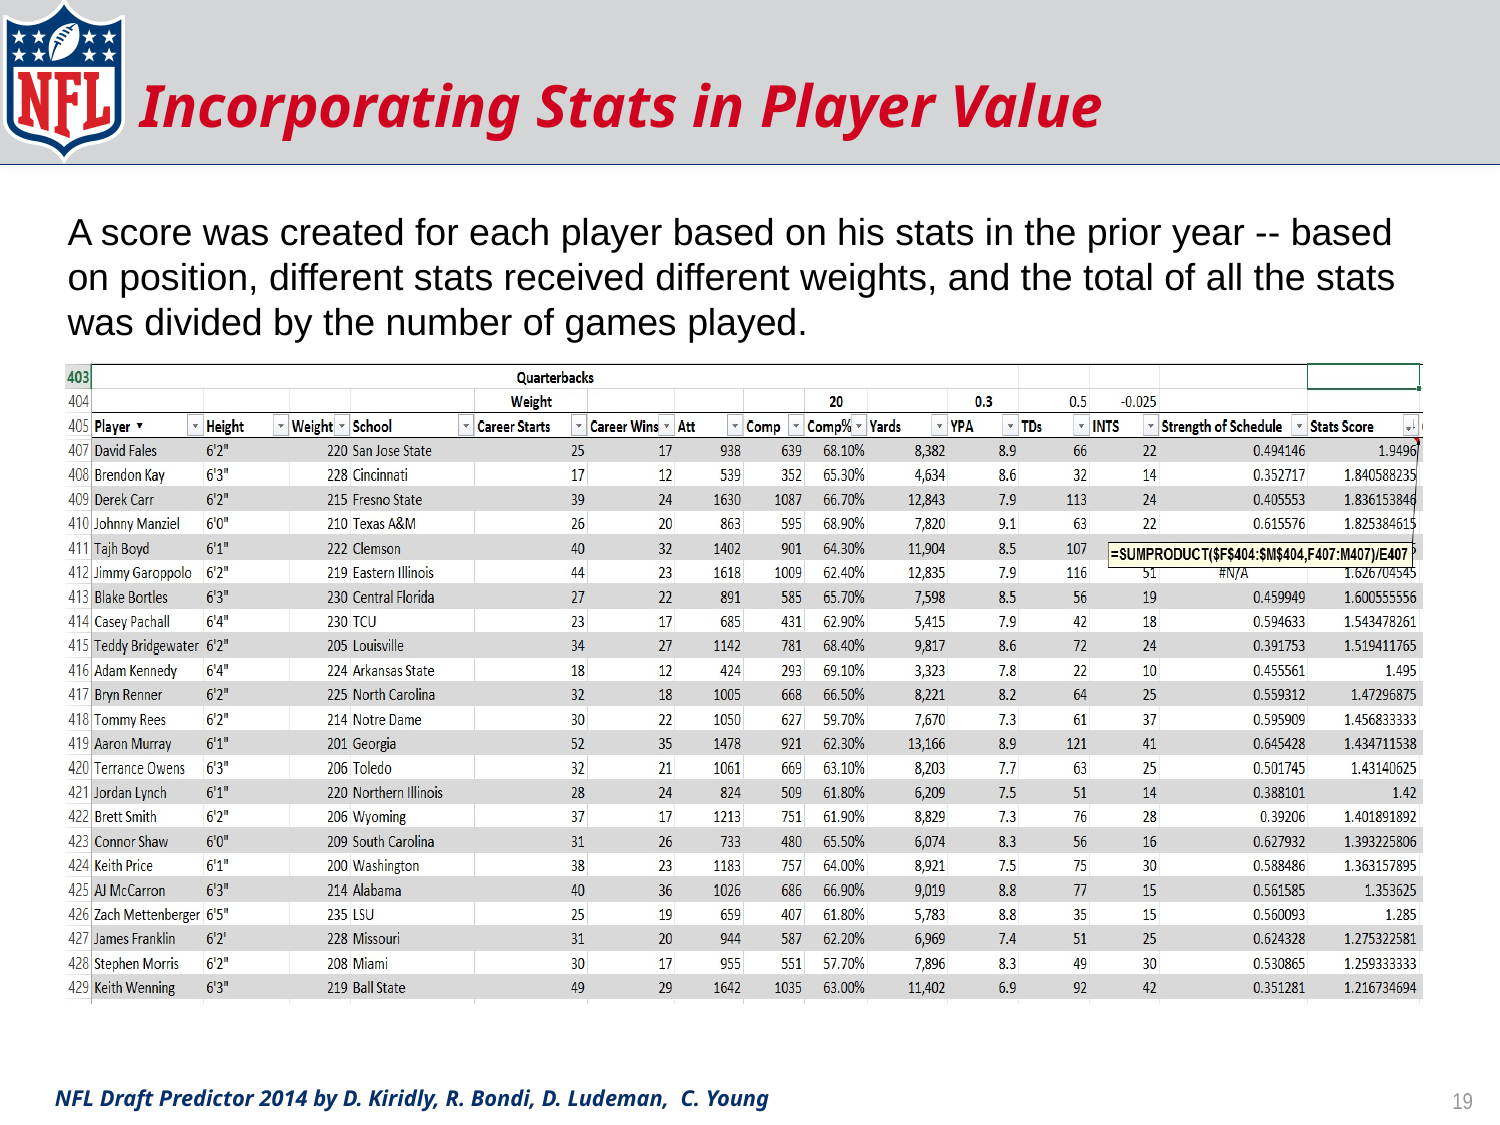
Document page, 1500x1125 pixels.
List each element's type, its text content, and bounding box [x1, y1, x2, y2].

picture [64, 362, 1423, 1004]
title Incorporating Stats in Player Value [139, 3, 1473, 140]
list A score was created for each player based on his stats in the prior year -- based on position, different stats received different weights, and the total of all the stats was divided by the number of games played. [52, 200, 1448, 1000]
picture [3, 0, 125, 164]
